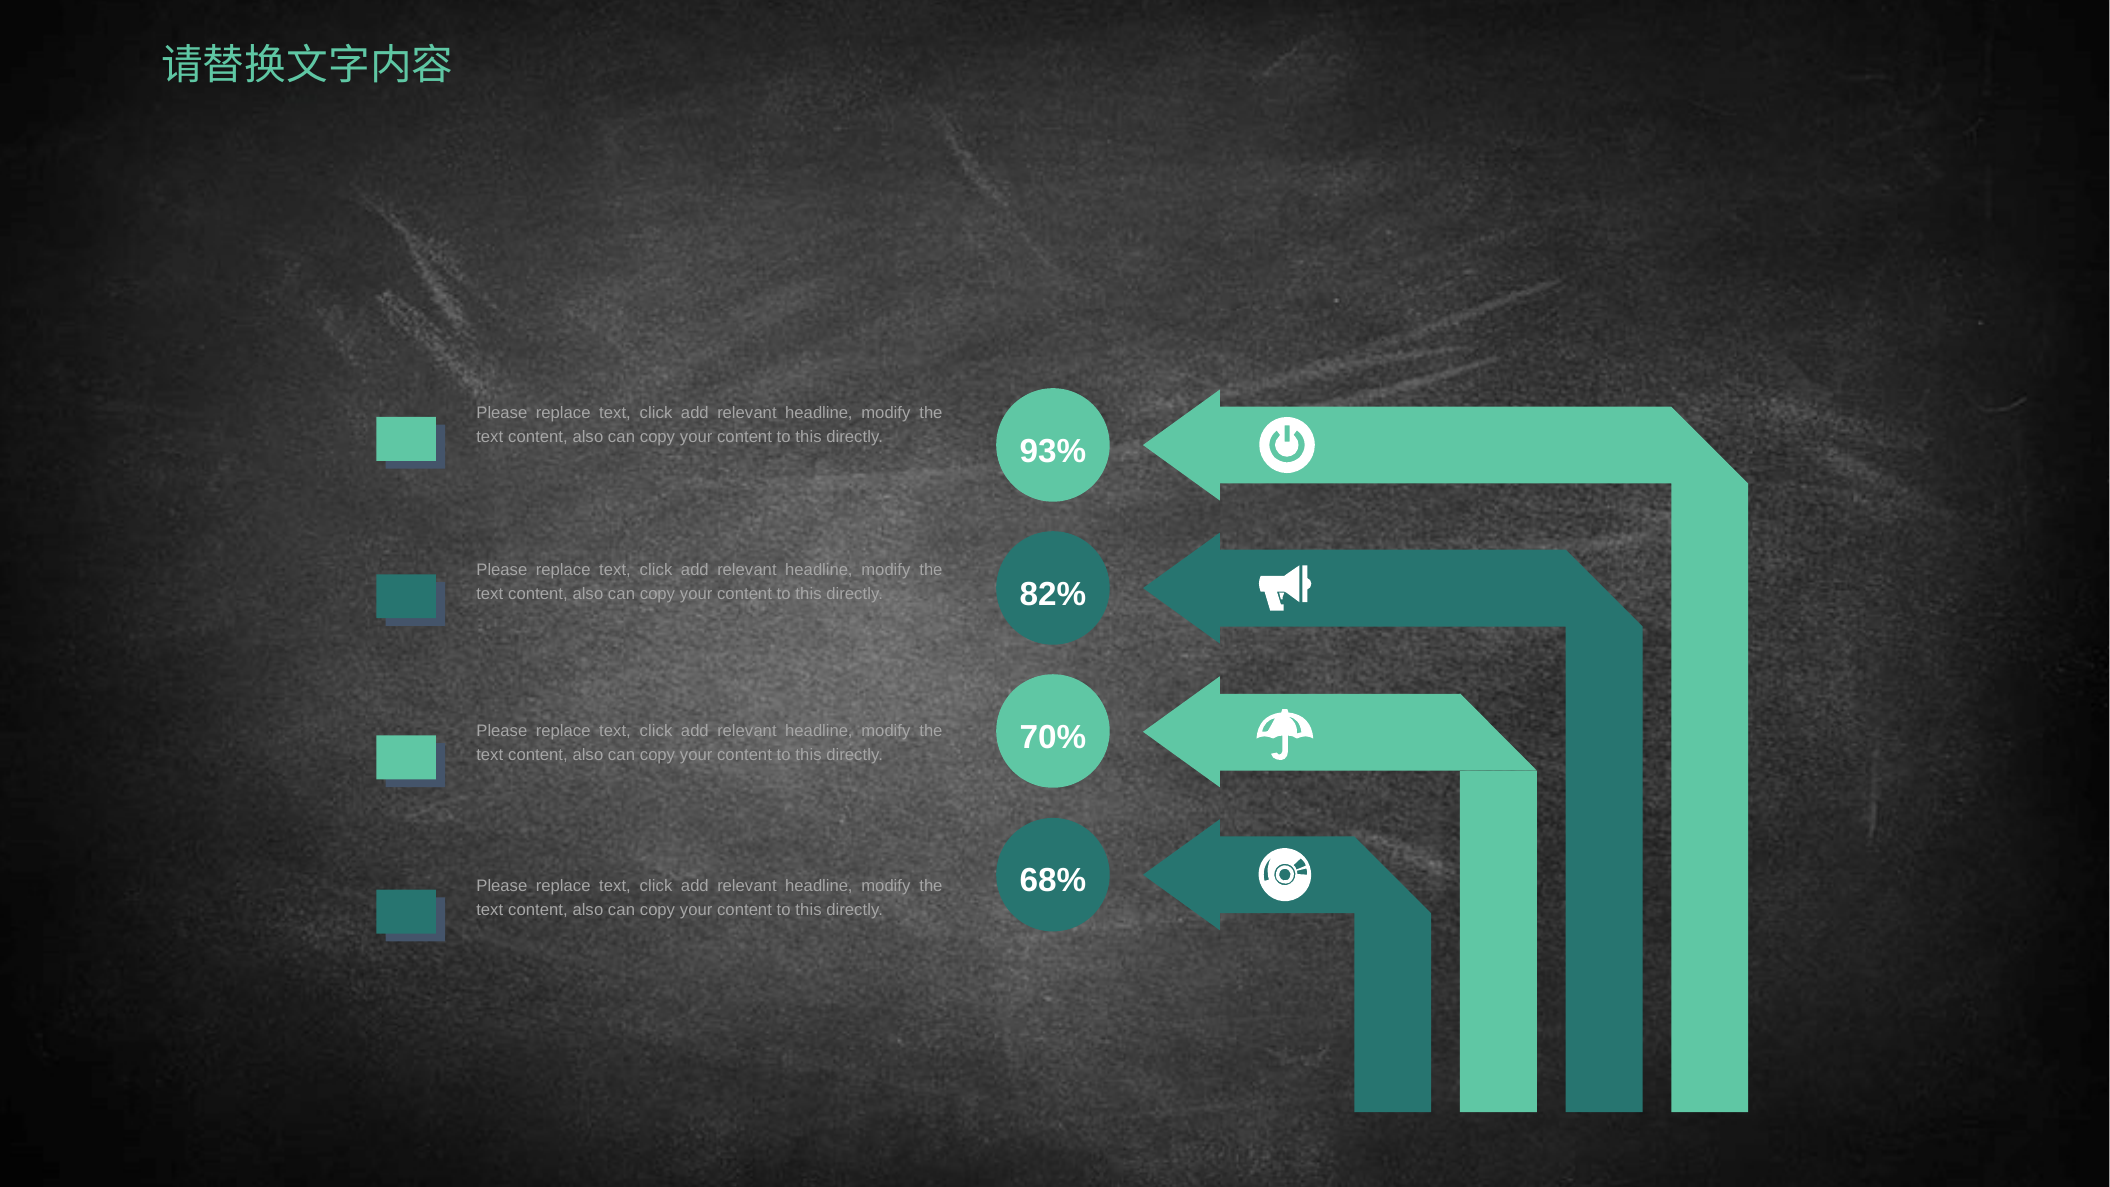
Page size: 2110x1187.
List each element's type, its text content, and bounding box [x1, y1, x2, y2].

text_box Please replace text, click add relevant headline, modify the text content, also can copy your content to this directly. [461, 390, 959, 453]
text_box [996, 817, 1110, 932]
text_box Please replace text, click add relevant headline, modify the text content, also can copy your content to this directly. [461, 547, 959, 611]
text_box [376, 889, 446, 942]
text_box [996, 674, 1110, 788]
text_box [376, 735, 446, 788]
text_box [1142, 389, 1749, 1112]
text_box Please replace text, click add relevant headline, modify the text content, also can copy your content to this directly. [461, 863, 959, 926]
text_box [996, 531, 1110, 645]
text_box 请替换文字内容 [145, 22, 500, 94]
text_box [376, 416, 446, 469]
picture [0, 0, 2110, 1187]
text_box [1142, 819, 1432, 1112]
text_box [376, 574, 446, 626]
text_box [996, 388, 1110, 502]
text_box Please replace text, click add relevant headline, modify the text content, also can copy your content to this directly. [461, 708, 959, 772]
